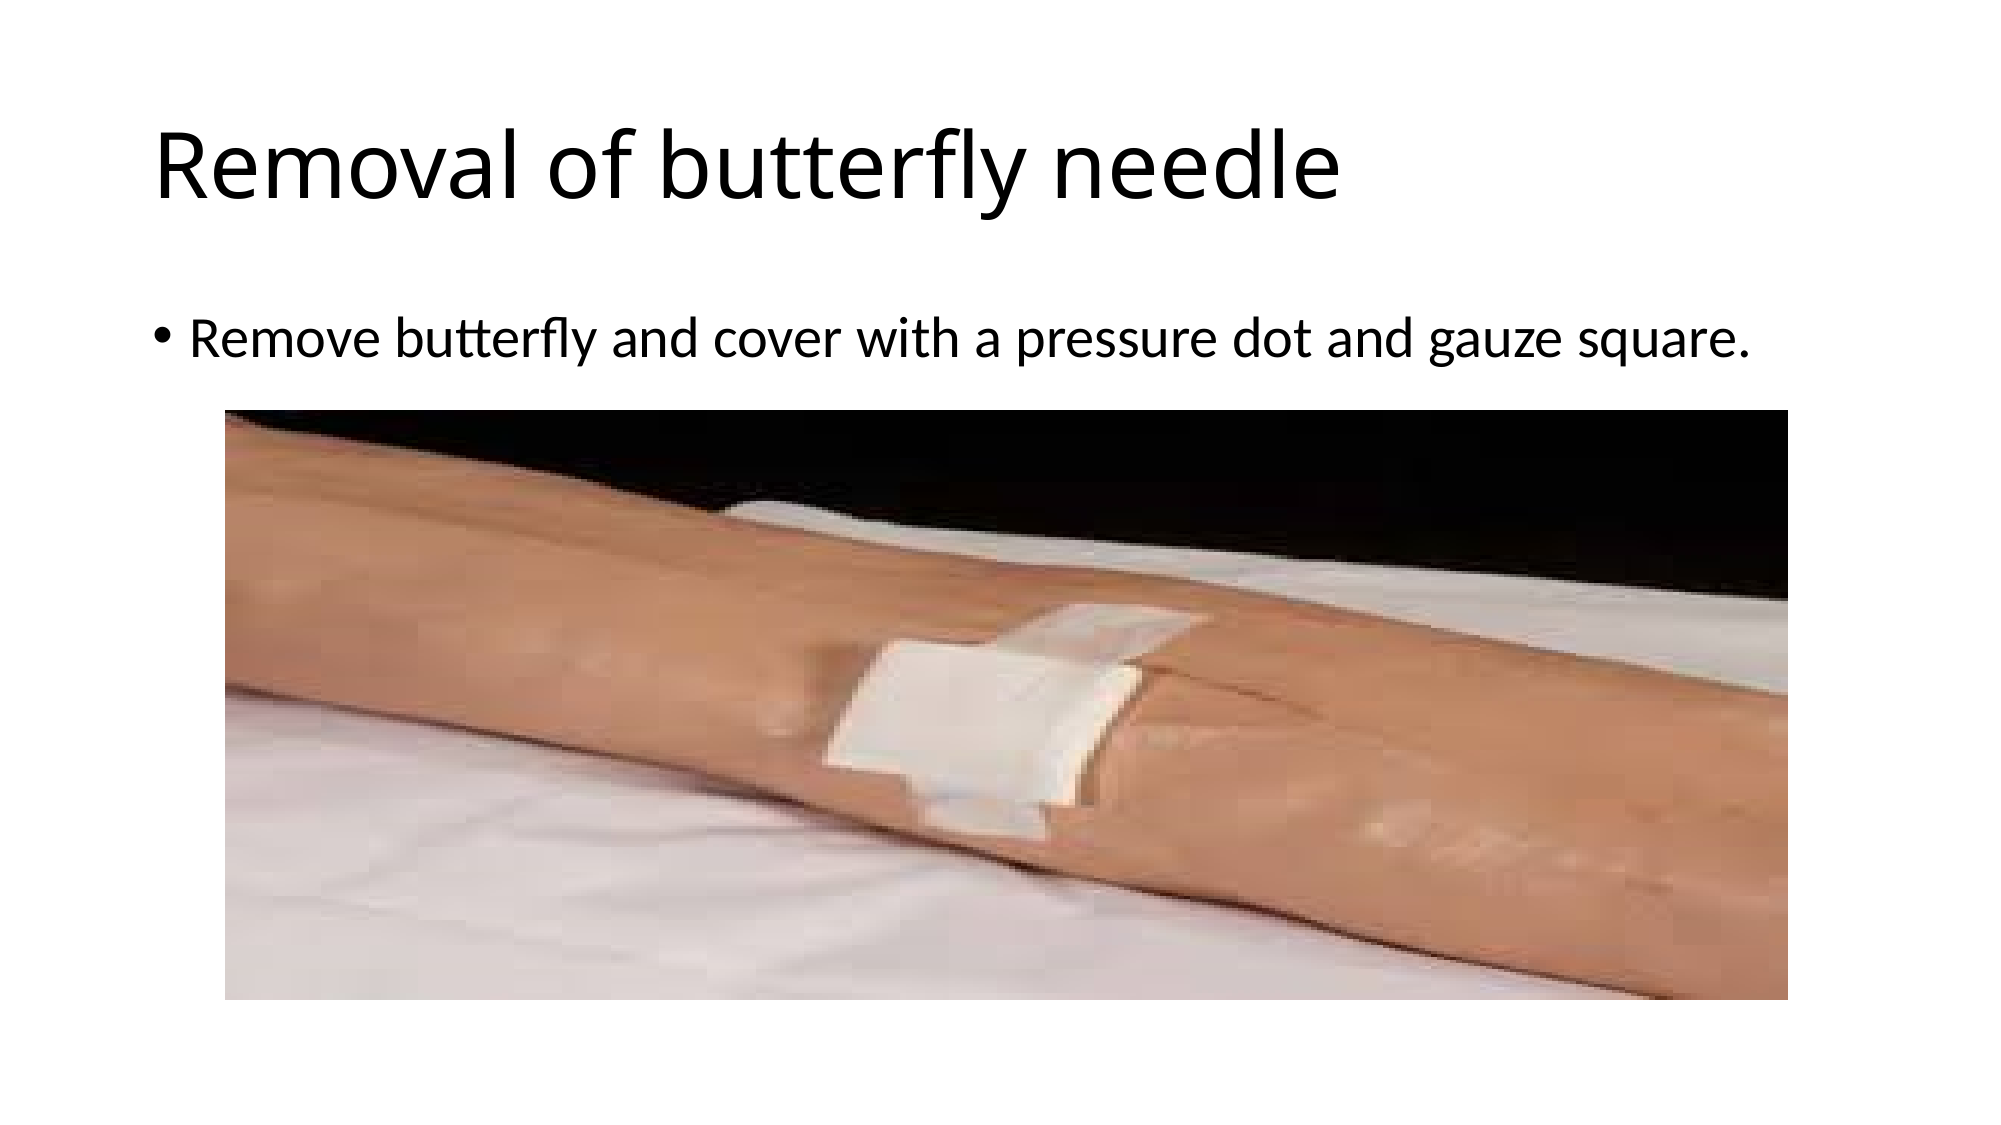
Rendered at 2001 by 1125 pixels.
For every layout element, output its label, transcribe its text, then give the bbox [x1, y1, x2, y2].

list Remove butterfly and cover with a pressure dot and gauze square. [137, 299, 1863, 1014]
title Removal of butterfly needle [137, 59, 1863, 278]
picture [224, 410, 1788, 1001]
